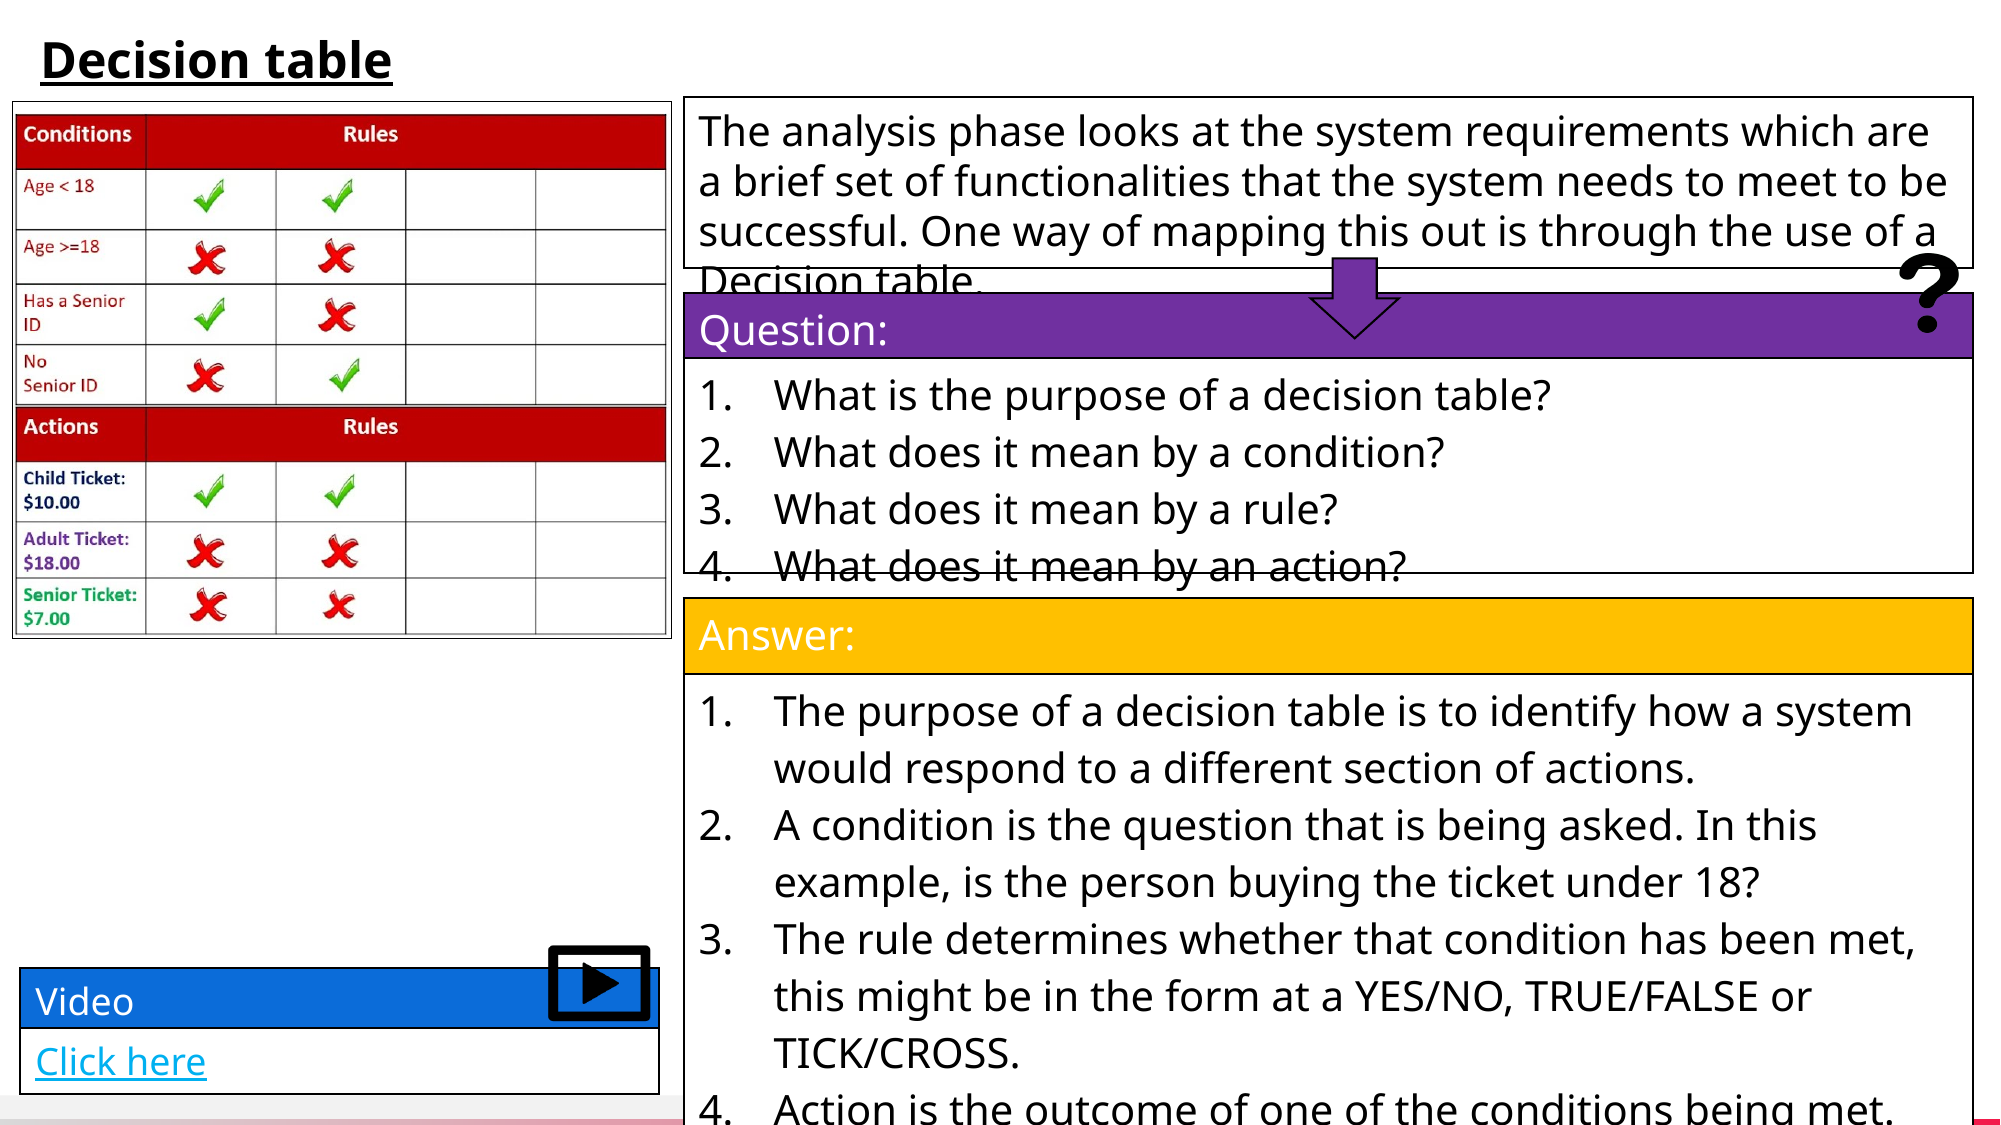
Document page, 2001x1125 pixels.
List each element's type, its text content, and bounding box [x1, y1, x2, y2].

table_cell What is the purpose of a decision table? What does it mean by a condition? What does it mean by a rule? What does it mean by an action? [685, 359, 1972, 572]
picture [12, 101, 672, 639]
picture [1884, 253, 1974, 333]
text_box The analysis phase looks at the system requirements which are a brief set of functionalities that the system needs to meet to be successful. One way of mapping this out is through the use of a Decision table. [683, 96, 1974, 269]
table_header Answer: [685, 599, 1972, 673]
table_cell Click here [21, 1029, 658, 1093]
text_box Decision table [25, 21, 1095, 96]
picture [538, 922, 660, 1044]
table_cell The purpose of a decision table is to identify how a system would respond to a different section of actions. A condition is the question that is being asked. In this example, is the person buying the ticket under 18? The rule determines whether that condition has been met, this might be in the form at a YES/NO, TRUE/FALSE or TICK/CROSS. Action is the outcome of one of the conditions being met. For example if the customer buying a ticket is under 18 then they pay $10.00 [685, 675, 1972, 1125]
text_box [1307, 257, 1402, 340]
table_header Video [21, 969, 538, 1027]
table_header Question: [685, 294, 1972, 357]
